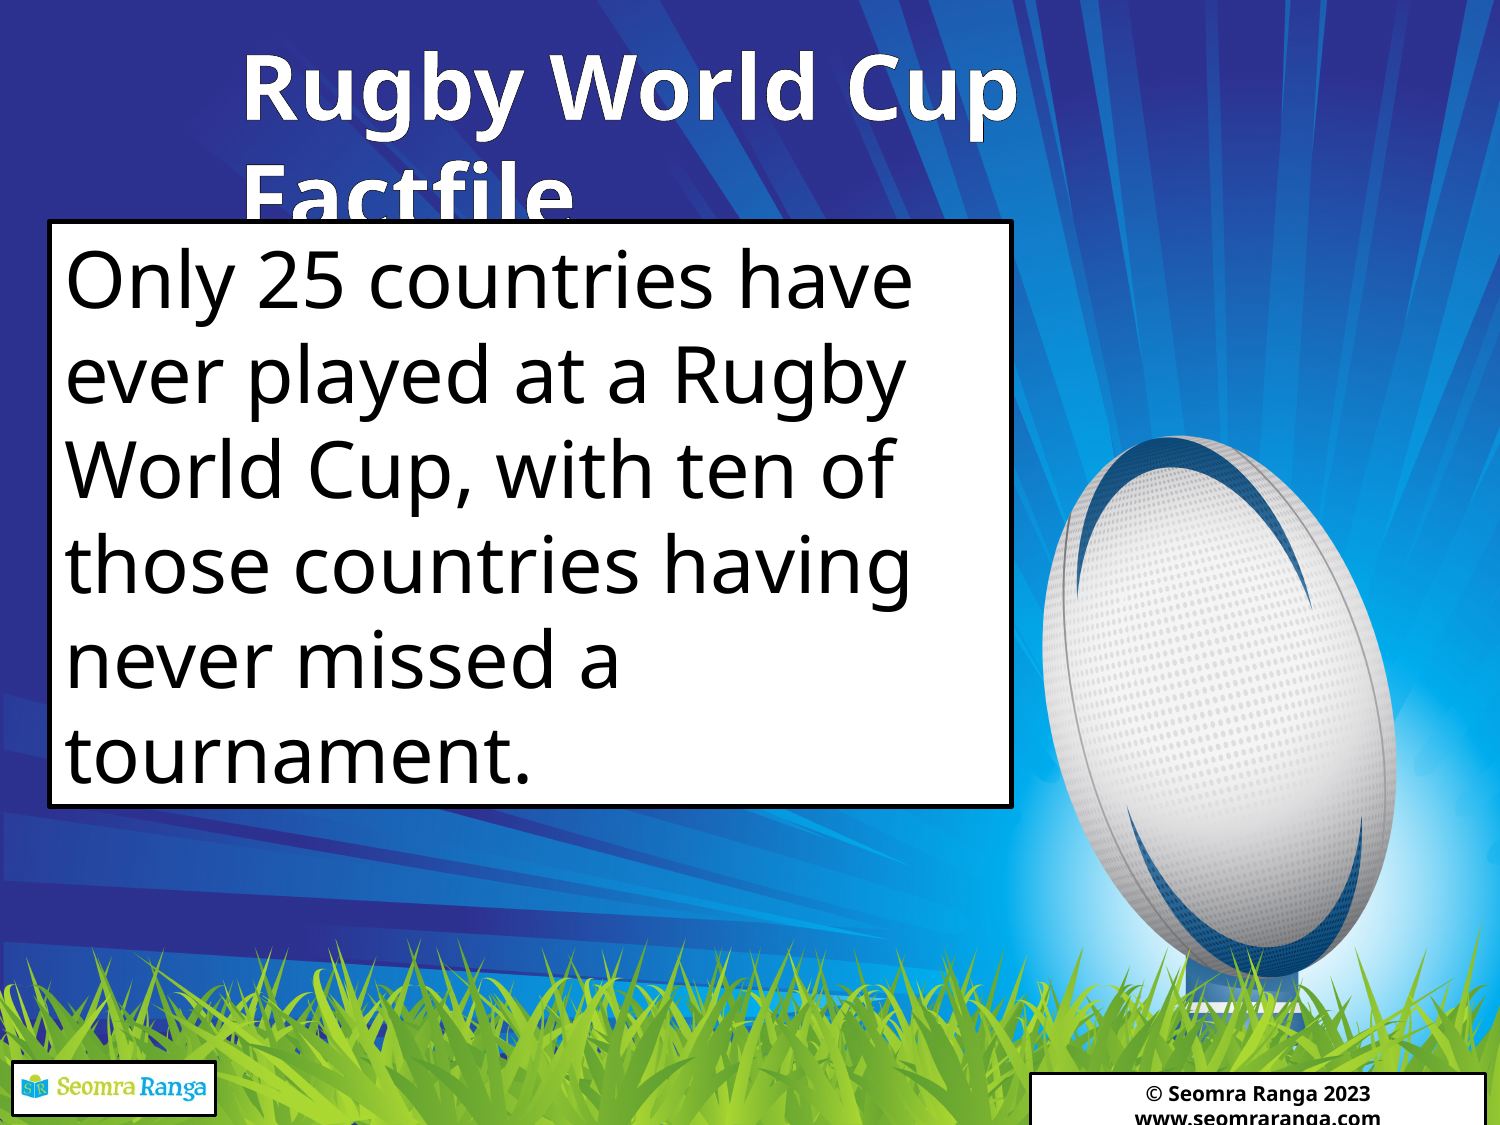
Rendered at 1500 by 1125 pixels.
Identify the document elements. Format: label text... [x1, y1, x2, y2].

text_box Rugby World Cup Factfile [223, 21, 1277, 256]
text_box Only 25 countries have ever played at a Rugby World Cup, with ten of those countries having never missed a tournament. [49, 221, 1012, 807]
picture [0, 0, 1500, 1125]
text_box © Seomra Ranga 2023 www.seomraranga.com [1030, 1073, 1486, 1125]
